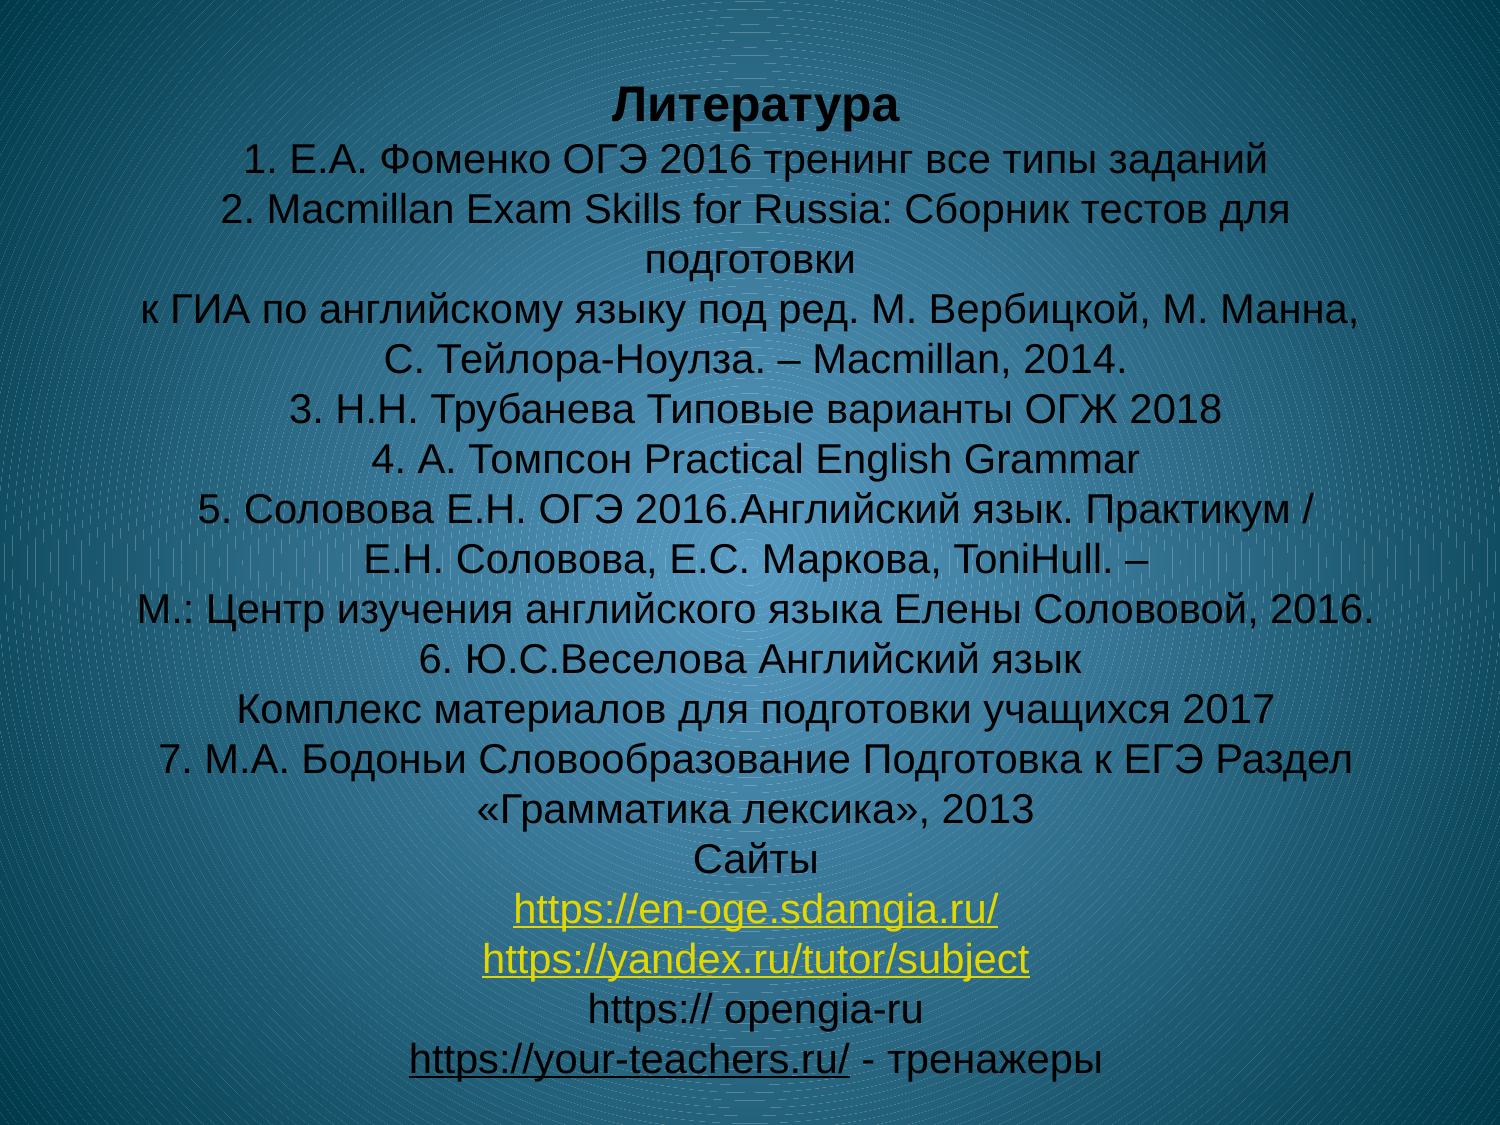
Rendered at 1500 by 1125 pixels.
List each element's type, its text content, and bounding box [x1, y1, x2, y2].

text_box Литература 1. Е.А. Фоменко ОГЭ 2016 тренинг все типы заданий 2. Macmillan Exam Skills for Russia: Сборник тестов для подготовки к ГИА по английскому языку под ред. М. Вербицкой, М. Манна, С. Тейлора-Ноулза. – Macmillan, 2014. 3. Н.Н. Трубанева Типовые варианты ОГЖ 2018 4. А. Томпсон Practical English Grammar 5. Соловова Е.Н. ОГЭ 2016.Английский язык. Практикум / Е.Н. Соловова, Е.С. Маркова, ToniHull. – М.: Центр изучения английского языка Елены Солововой, 2016. 6. Ю.С.Веселова Английский язык Комплекс материалов для подготовки учащихся 2017 7. М.А. Бодоньи Словообразование Подготовка к ЕГЭ Раздел «Грамматика лексика», 2013 Сайты https://en-oge.sdamgia.ru/ https://yandex.ru/tutor/subject https:// opengia-ru https://your-teachers.ru/ - тренажеры [100, 64, 1412, 1090]
